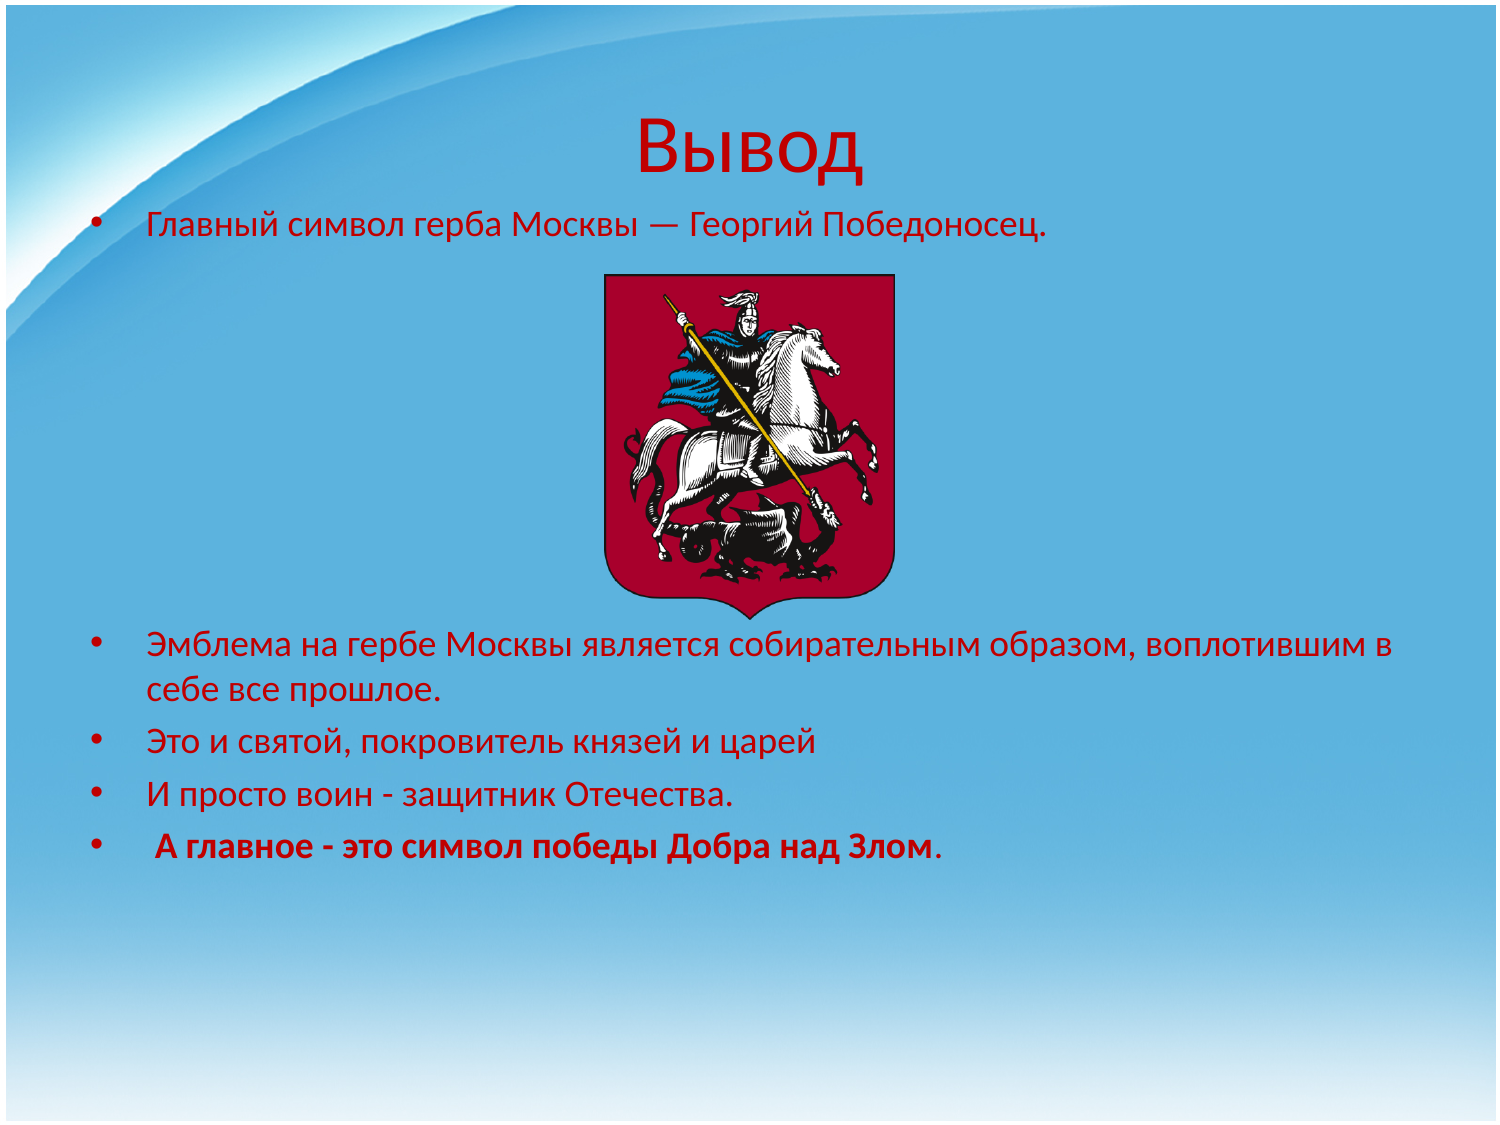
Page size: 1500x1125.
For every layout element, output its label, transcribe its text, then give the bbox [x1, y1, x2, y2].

title Вывод [74, 44, 1426, 191]
list Главный символ герба Москвы — Георгий Победоносец. Эмблема на гербе Москвы является собирательным образом, воплотившим в себе все прошлое. Это и святой, покровитель князей и царей И просто воин - защитник Отечества. А главное - это символ победы Добра над Злом. [74, 191, 1435, 966]
picture [0, 0, 1500, 1125]
